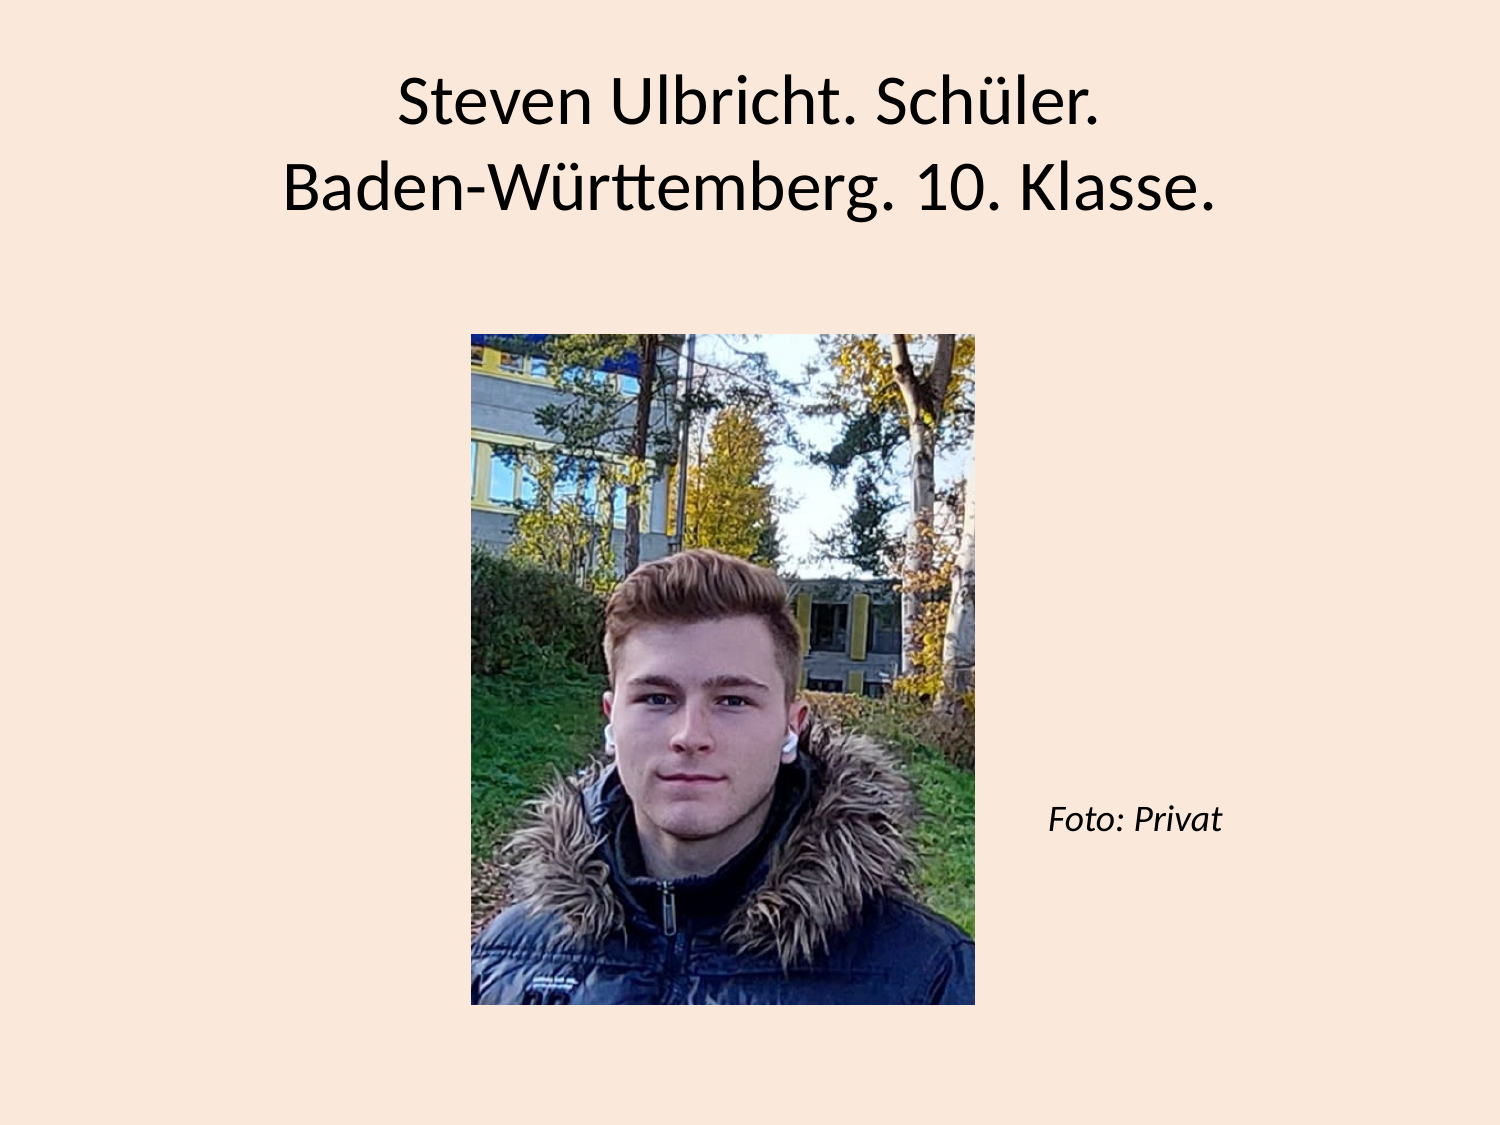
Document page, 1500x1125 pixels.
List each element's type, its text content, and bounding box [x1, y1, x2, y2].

text_box Foto: Privat [1033, 786, 1258, 847]
title Steven Ulbricht. Schüler. Baden-Württemberg. 10. Klasse. [75, 45, 1425, 233]
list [471, 333, 975, 1006]
